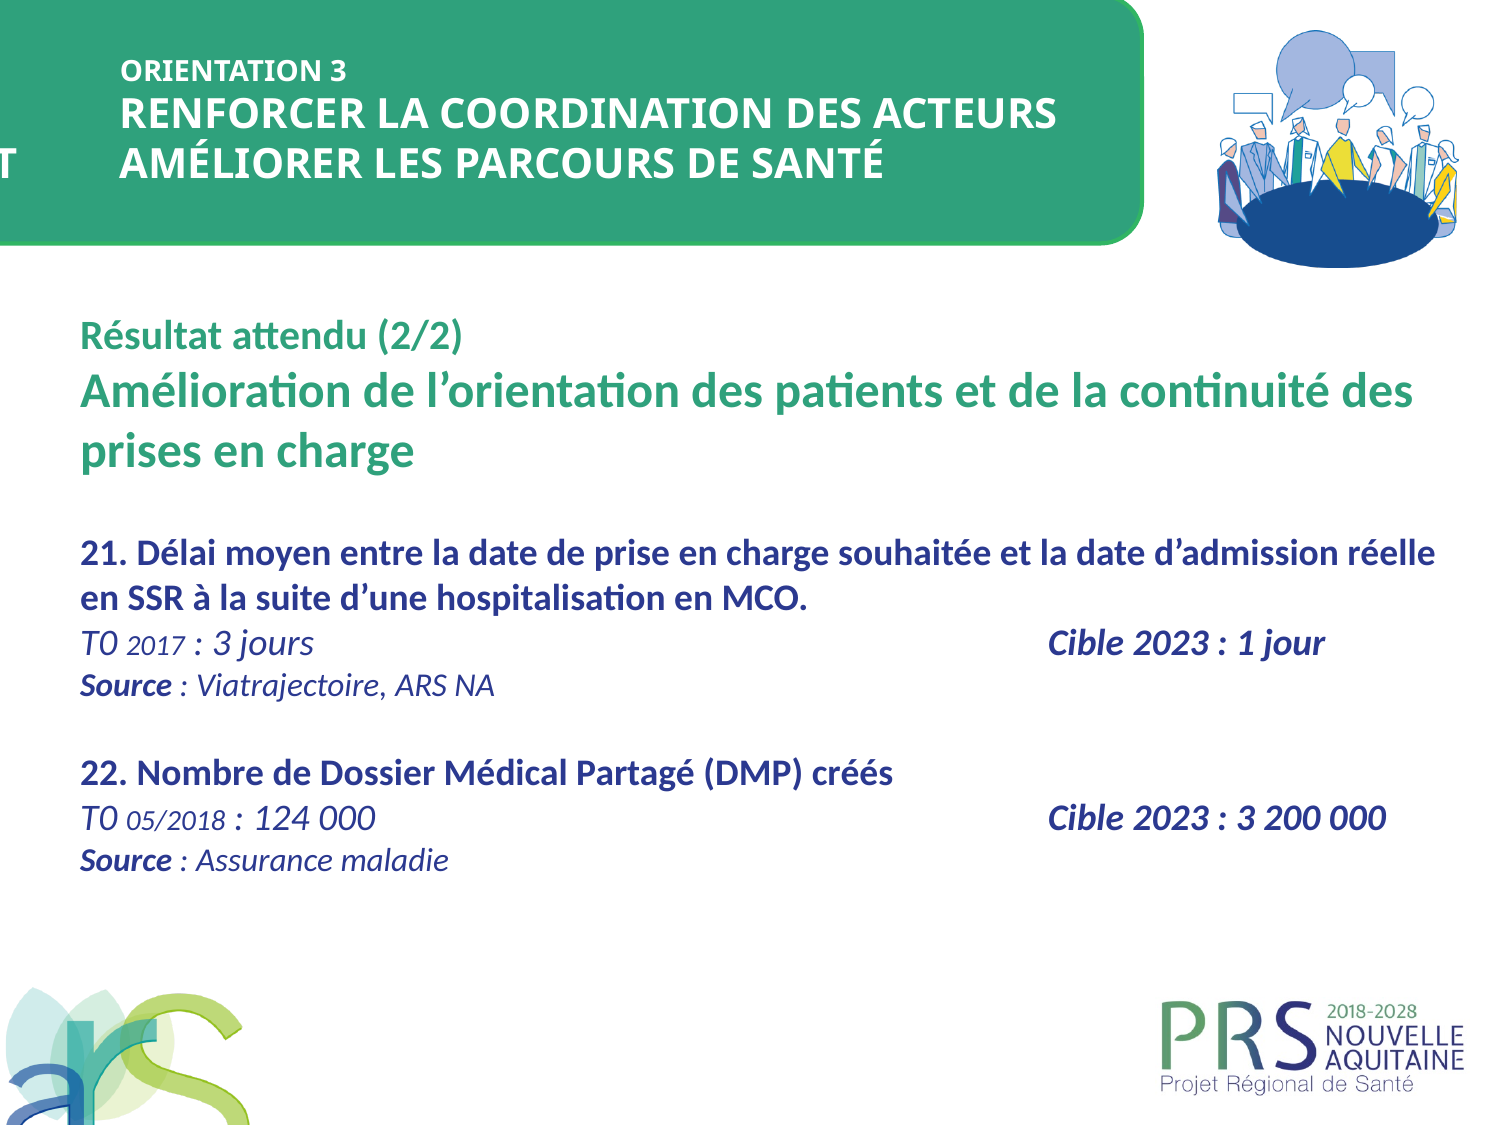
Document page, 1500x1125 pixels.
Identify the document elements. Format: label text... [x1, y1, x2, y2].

picture [1217, 30, 1459, 255]
picture [1155, 997, 1470, 1096]
text_box ORIENTATION 3 Renforcer la coordination des acteurs et améliorer les parcours de santé [0, 25, 1113, 214]
picture [5, 987, 250, 1125]
text_box Résultat attendu (2/2) Amélioration de l’orientation des patients et de la continuité des prises en charge 21. Délai moyen entre la date de prise en charge souhaitée et la date d’admission réelle en SSR à la suite d’une hospitalisation en MCO. T0 2017 : 3 jours Cible 2023 : 1 jour Source : Viatrajectoire, ARS NA 22. Nombre de Dossier Médical Partagé (DMP) créés T0 05/2018 : 124 000 Cible 2023 : 3 200 000 Source : Assurance maladie [65, 255, 1466, 885]
text_box [0, 0, 1145, 246]
